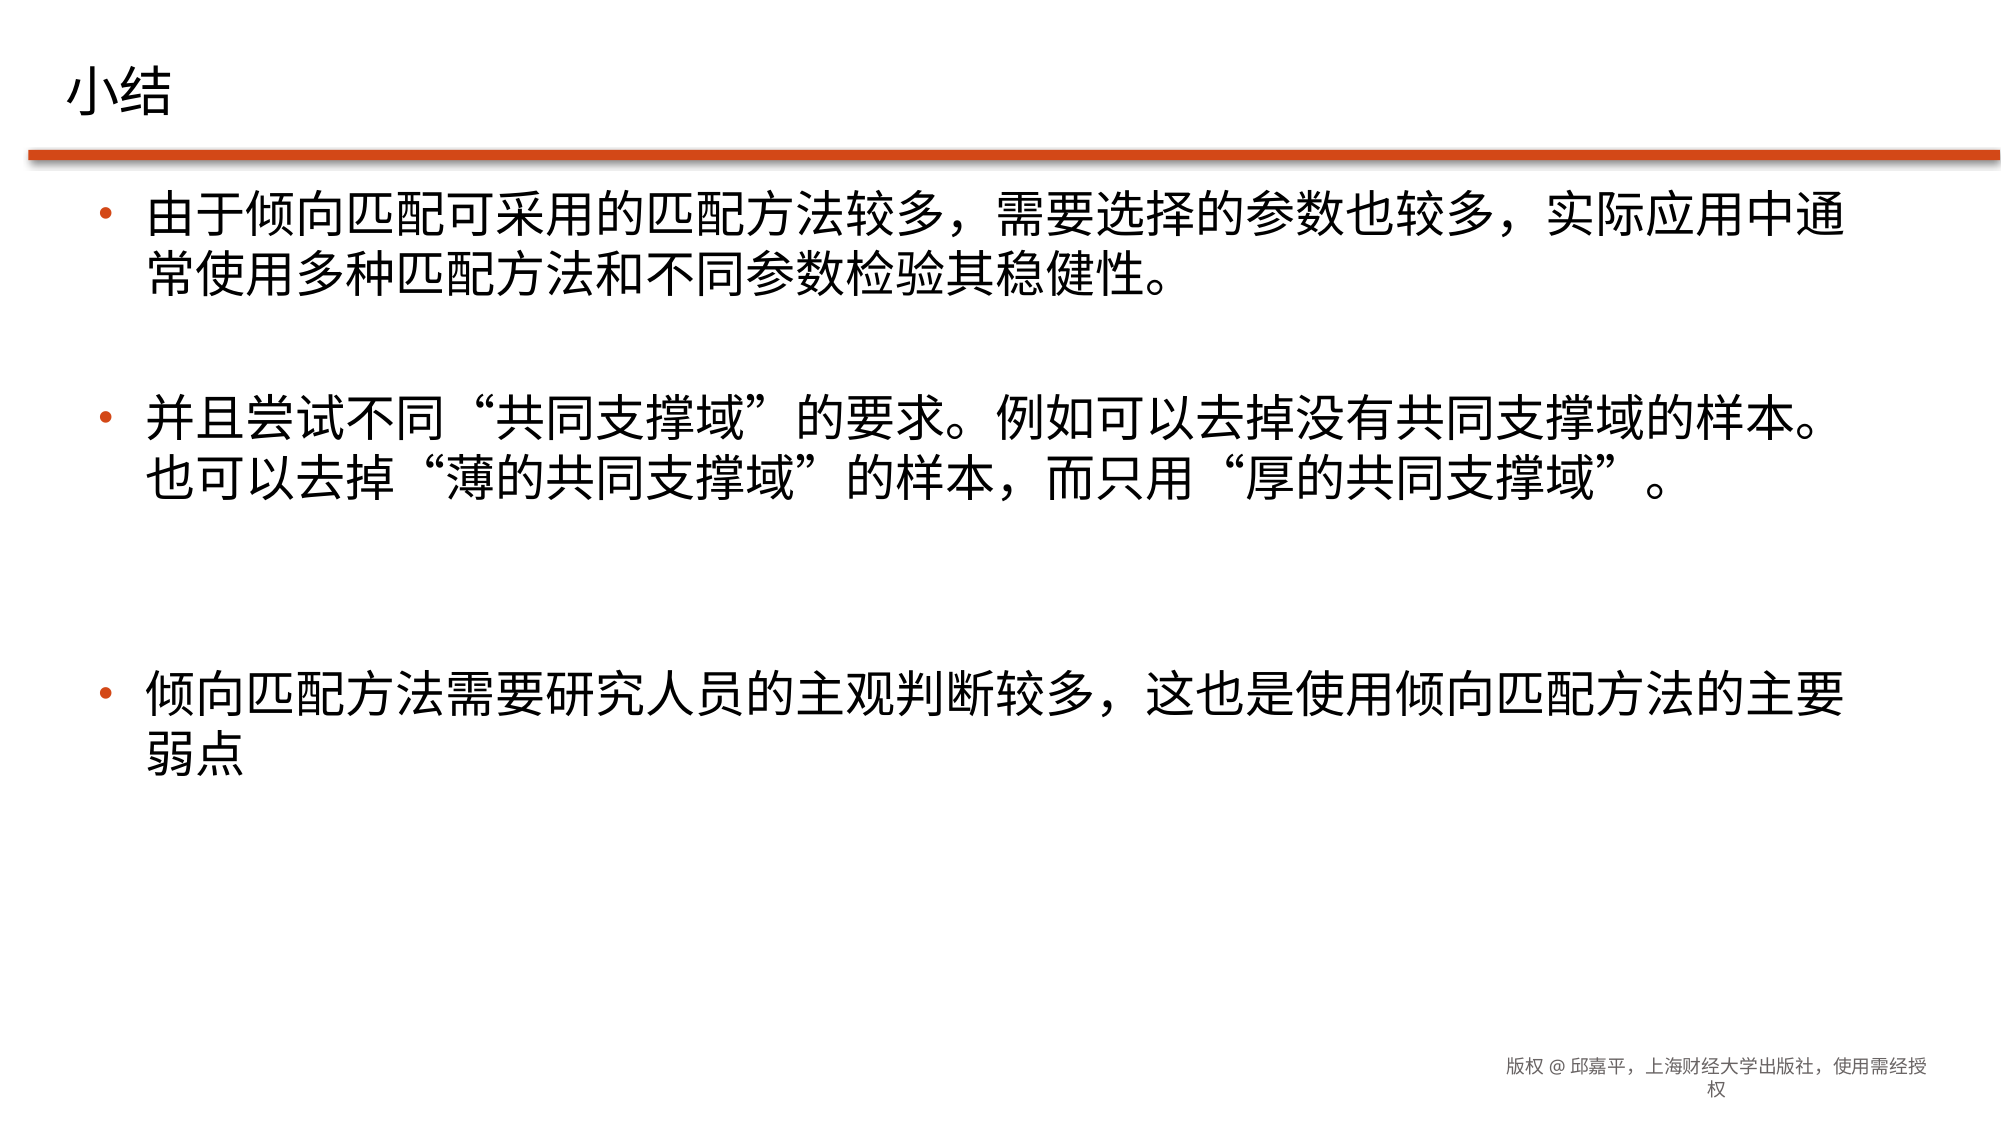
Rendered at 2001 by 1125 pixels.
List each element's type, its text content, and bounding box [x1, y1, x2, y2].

list 由于倾向匹配可采用的匹配方法较多，需要选择的参数也较多，实际应用中通常使用多种匹配方法和不同参数检验其稳健性。 并且尝试不同“共同支撑域”的要求。例如可以去掉没有共同支撑域的样本。也可以去掉“薄的共同支撑域”的样本，而只用“厚的共同支撑域”。 倾向匹配方法需要研究人员的主观判断较多，这也是使用倾向匹配方法的主要弱点 [83, 174, 1867, 1032]
footer 版权@邱嘉平，上海财经大学出版社，使用需经授权 [1483, 1046, 1950, 1109]
title 小结 [50, 50, 1825, 138]
